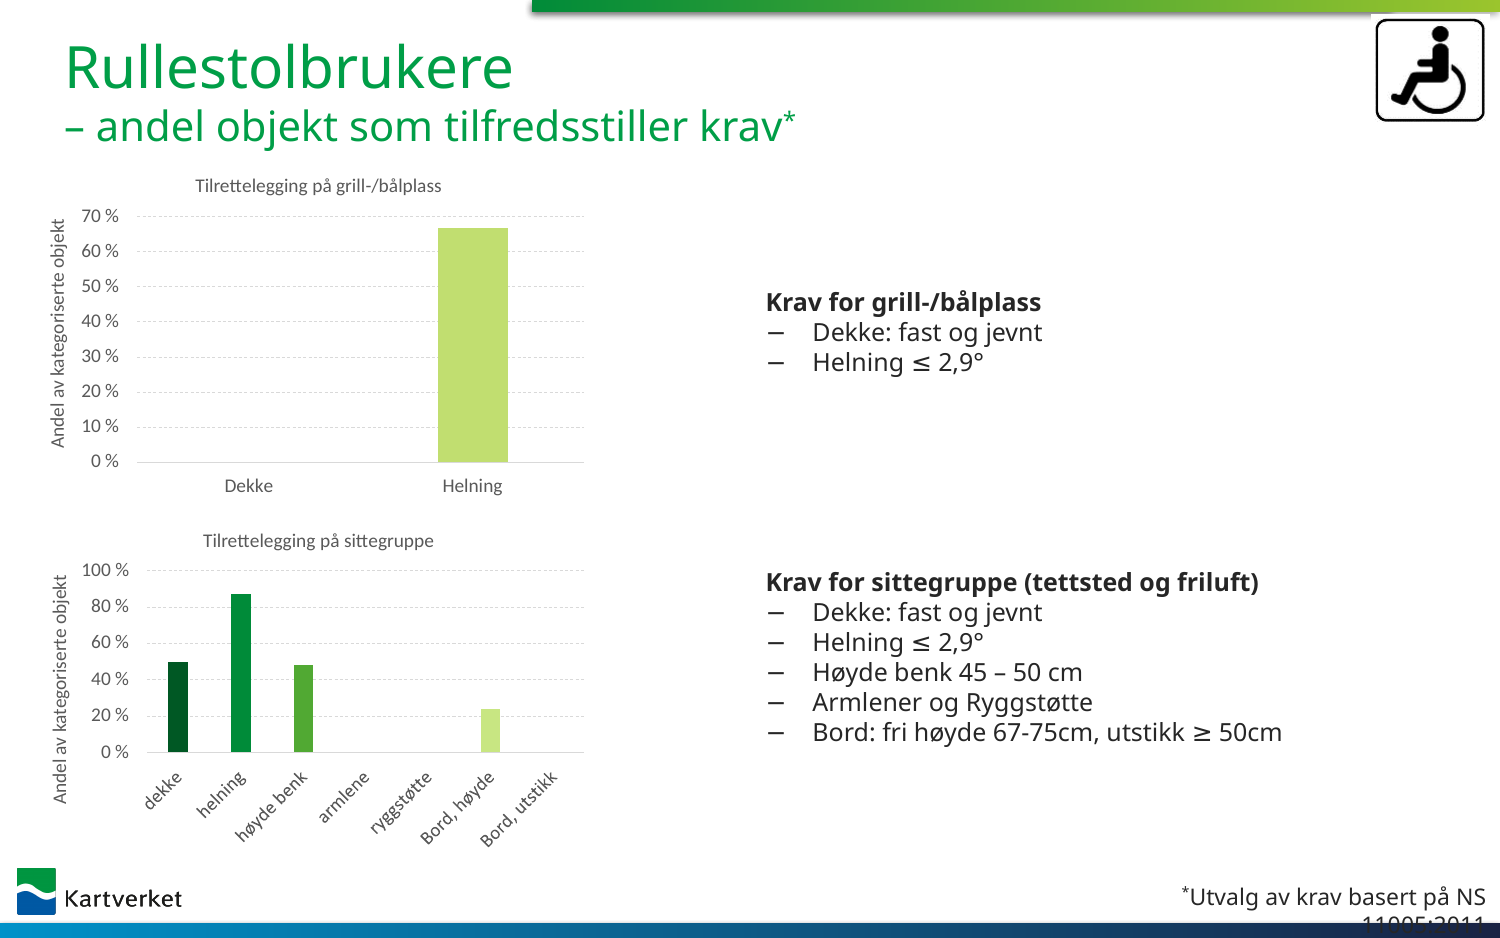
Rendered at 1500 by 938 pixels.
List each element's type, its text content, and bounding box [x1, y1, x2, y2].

text_box Rullestolbrukere – andel objekt som tilfredsstiller krav* [49, 14, 1431, 158]
text_box Krav for sittegruppe (tettsted og friluft) Dekke: fast og jevnt Helning ≤ 2,9° Høyde benk 45 – 50 cm Armlener og Ryggstøtte Bord: fri høyde 67-75cm, utstikk ≥ 50cm [750, 559, 1500, 754]
picture [41, 520, 596, 859]
picture [41, 166, 596, 505]
text_box Krav for grill-/bålplass Dekke: fast og jevnt Helning ≤ 2,9° [750, 279, 1452, 384]
picture [1371, 13, 1491, 127]
text_box *Utvalg av krav basert på NS 11005:2011 [1068, 873, 1500, 938]
